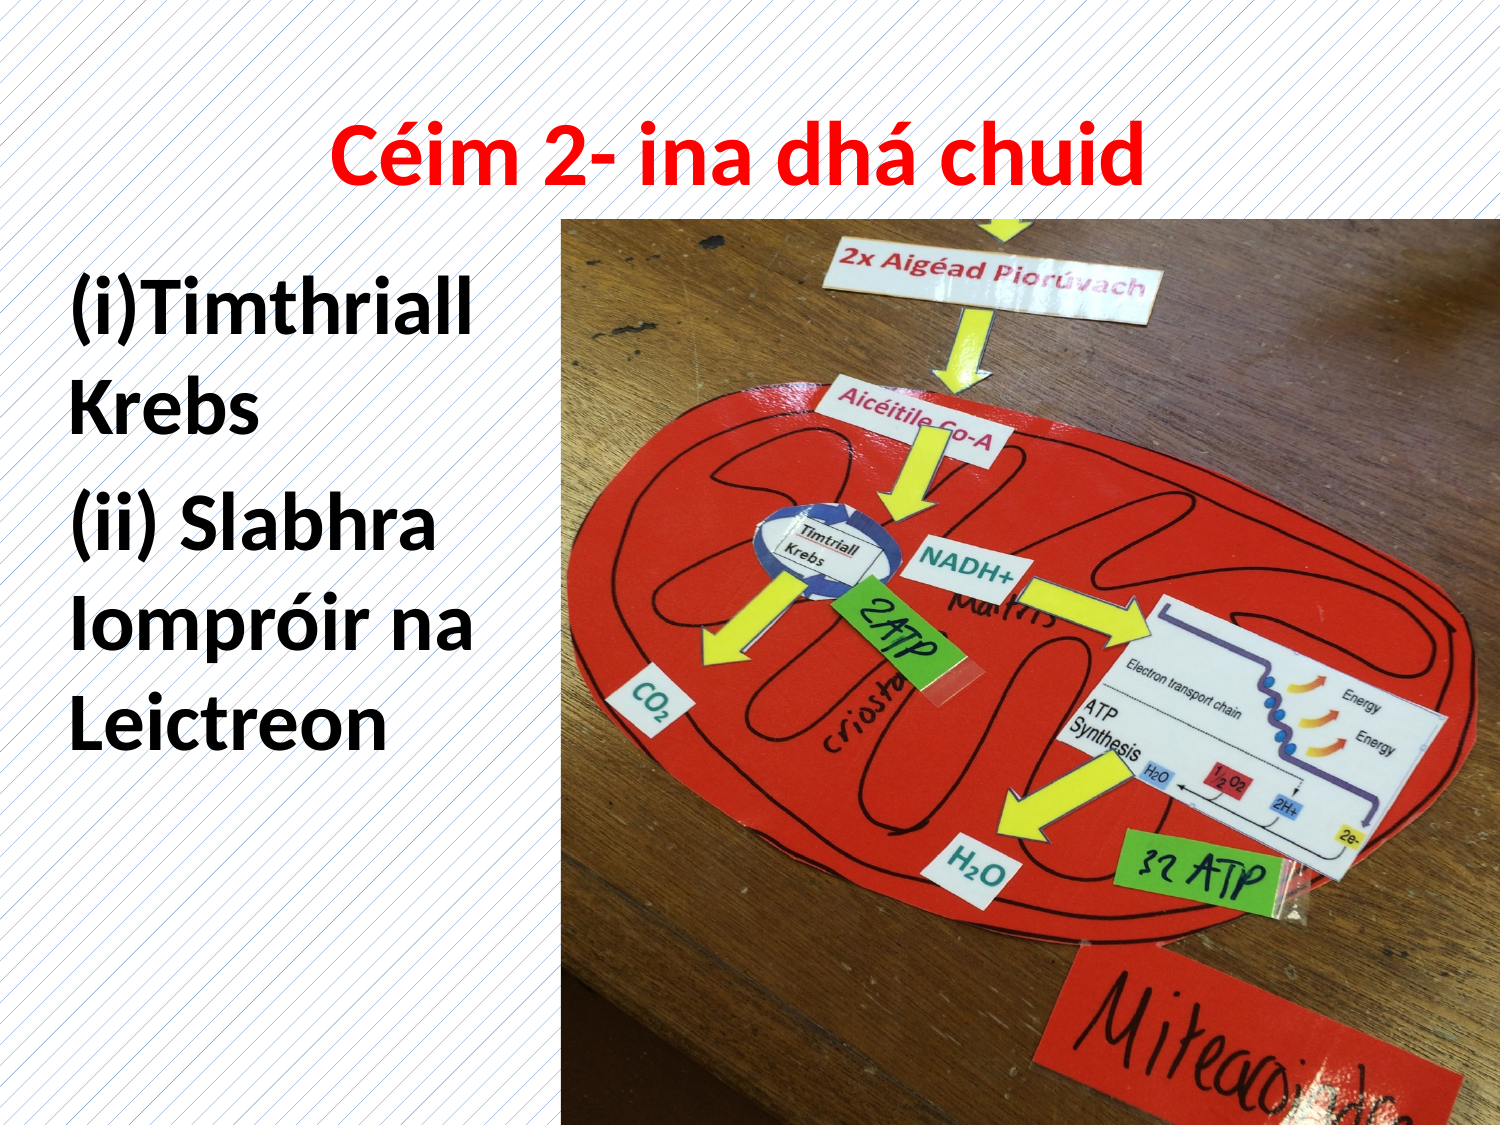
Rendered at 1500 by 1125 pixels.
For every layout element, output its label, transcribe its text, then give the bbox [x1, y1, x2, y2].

title Céim 2- ina dhá chuid [64, 54, 1415, 243]
list (i)Timthriall Krebs (ii) Slabhra Iompróir na Leictreon [53, 243, 555, 986]
picture [560, 219, 1500, 1125]
